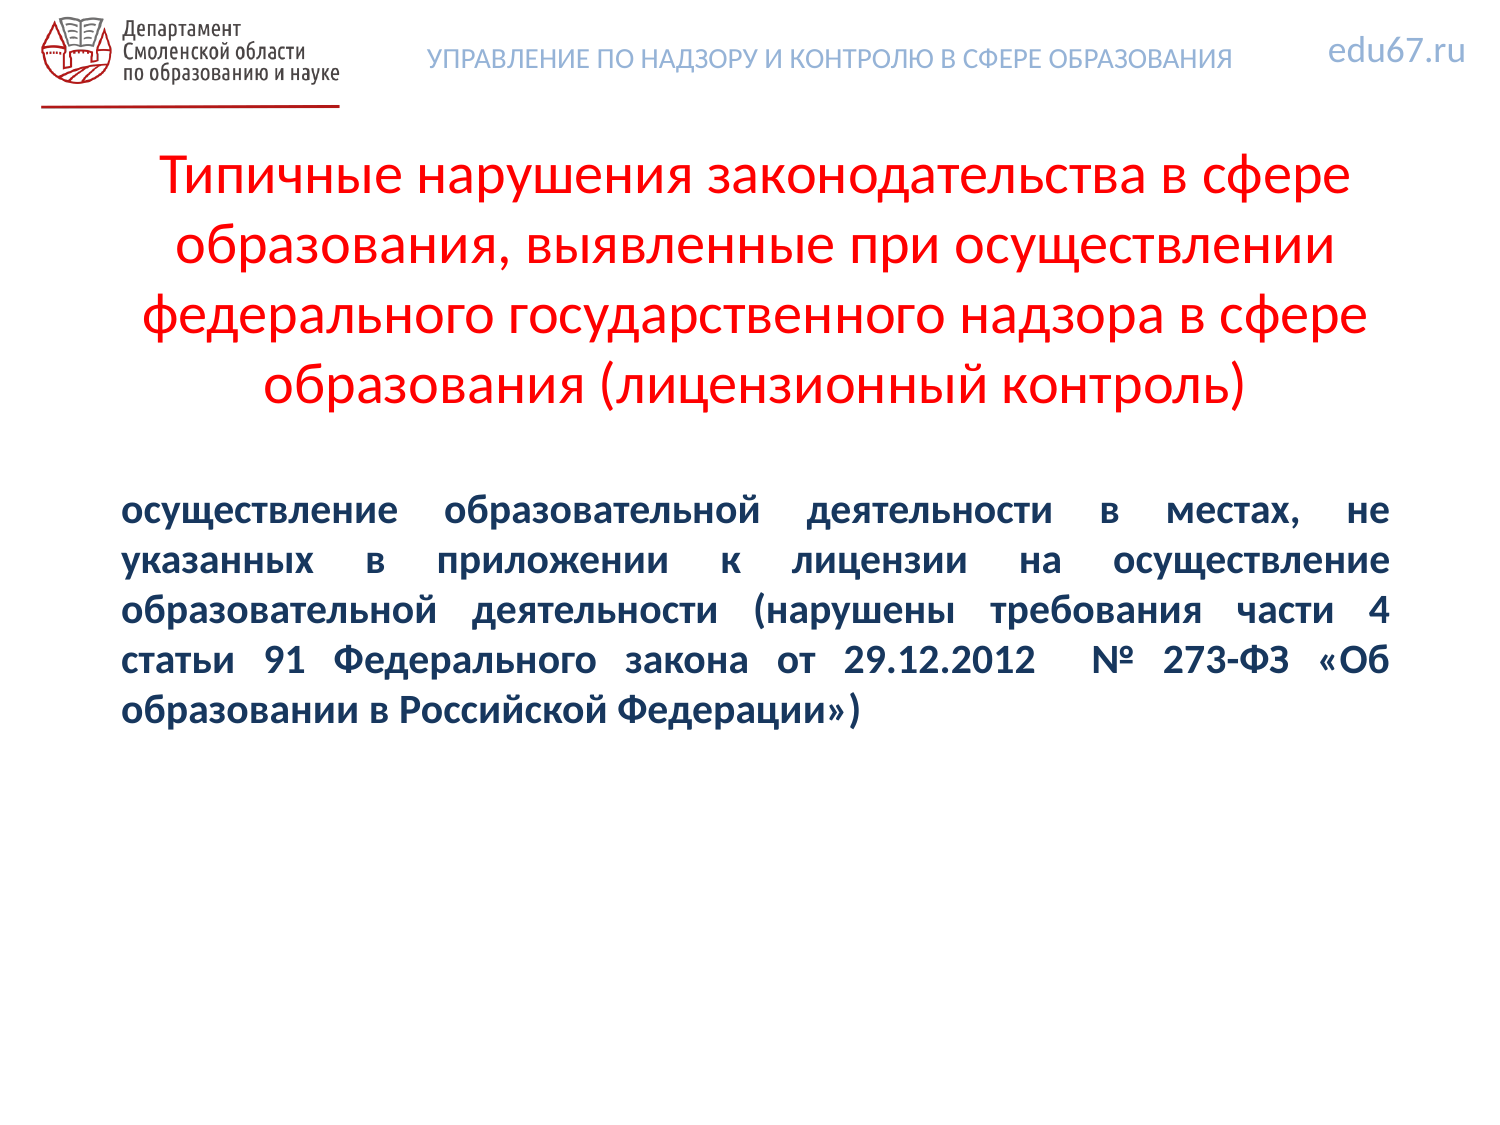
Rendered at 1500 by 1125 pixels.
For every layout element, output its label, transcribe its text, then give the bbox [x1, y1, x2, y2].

text_box Типичные нарушения законодательства в сфере образования, выявленные при осуществлении федерального государственного надзора в сфере образования (лицензионный контроль) [41, 127, 1471, 423]
text_box edu67.ru [1313, 17, 1482, 78]
text_box УПРАВЛЕНИЕ ПО НАДЗОРУ И КОНТРОЛЮ В СФЕРЕ ОБРАЗОВАНИЯ [385, 32, 1275, 82]
picture [36, 14, 349, 123]
text_box осуществление образовательной деятельности в местах, не указанных в приложении к лицензии на осуществление образовательной деятельности (нарушены требования части 4 статьи 91 Федерального закона от 29.12.2012 № 273-ФЗ «Об образовании в Российской Федерации») [106, 474, 1406, 890]
